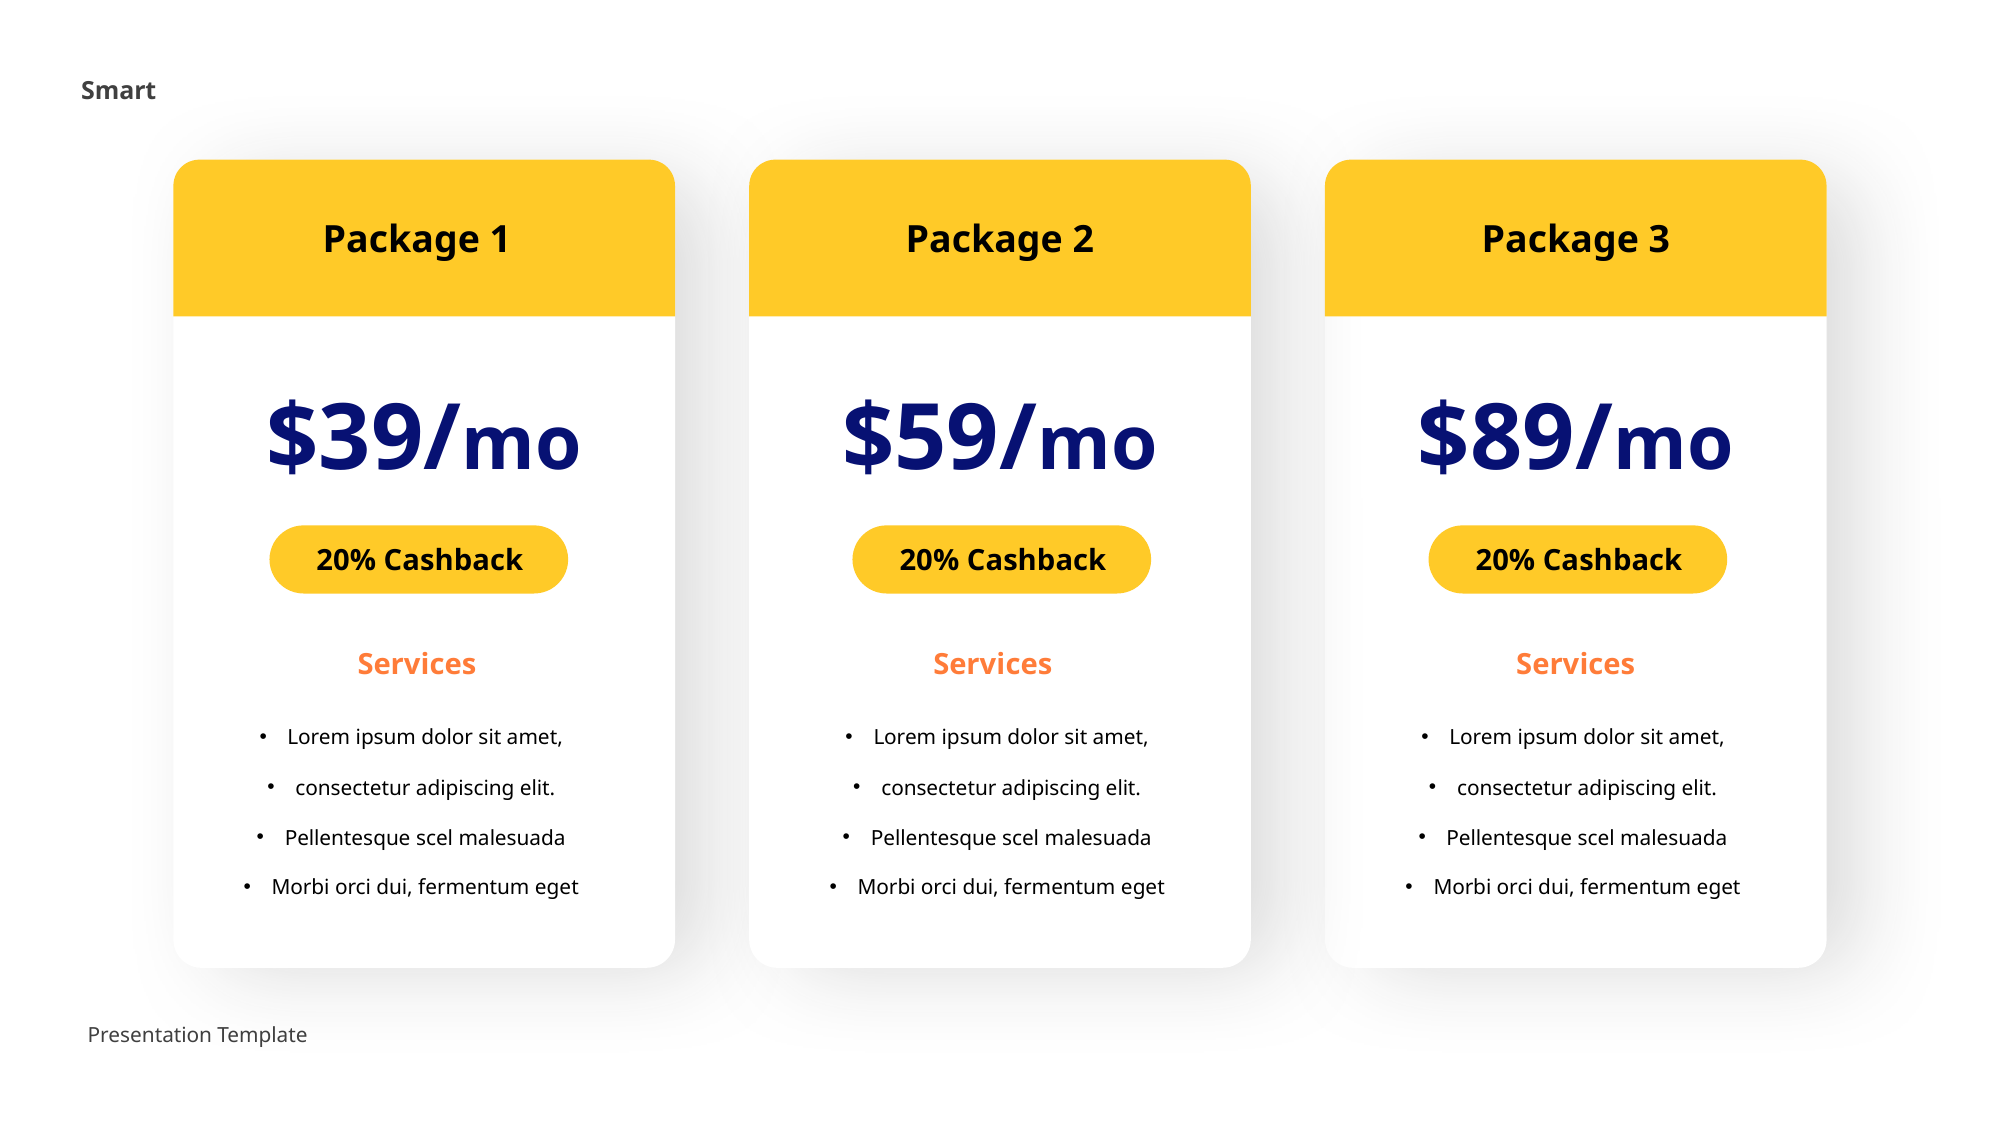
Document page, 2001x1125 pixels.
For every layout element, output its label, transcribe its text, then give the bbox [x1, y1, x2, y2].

text_box [851, 542, 856, 577]
text_box [280, 524, 558, 533]
text_box $89/mo [1384, 370, 1767, 496]
text_box [1439, 524, 1717, 533]
text_box Package 1 [269, 207, 565, 268]
text_box [1323, 158, 1828, 318]
text_box 20% Cashback [273, 533, 567, 584]
text_box [268, 542, 273, 577]
text_box [1323, 318, 1828, 969]
text_box Lorem ipsum dolor sit amet, consectetur adipiscing elit. Pellentesque scel malesuada Morbi orci dui, fermentum eget [212, 691, 616, 907]
text_box Package 3 [1428, 207, 1724, 268]
text_box 20% Cashback [1433, 533, 1726, 584]
text_box [863, 524, 1141, 533]
text_box Smart [66, 67, 172, 113]
text_box Lorem ipsum dolor sit amet, consectetur adipiscing elit. Pellentesque scel malesuada Morbi orci dui, fermentum eget [1374, 691, 1777, 907]
text_box [278, 584, 560, 595]
text_box [748, 318, 1252, 969]
text_box [861, 584, 1143, 595]
text_box [1437, 584, 1719, 595]
text_box [1427, 540, 1433, 579]
text_box Services [1428, 638, 1724, 688]
text_box [172, 318, 677, 969]
text_box Services [845, 638, 1141, 688]
text_box [172, 158, 677, 318]
text_box $39/mo [233, 370, 616, 496]
text_box Presentation Template [72, 1014, 323, 1055]
text_box [748, 158, 1252, 318]
text_box Services [269, 638, 565, 688]
text_box $59/mo [809, 370, 1191, 496]
text_box Package 2 [852, 207, 1148, 268]
text_box Lorem ipsum dolor sit amet, consectetur adipiscing elit. Pellentesque scel malesuada Morbi orci dui, fermentum eget [798, 691, 1202, 907]
text_box 20% Cashback [856, 533, 1150, 584]
